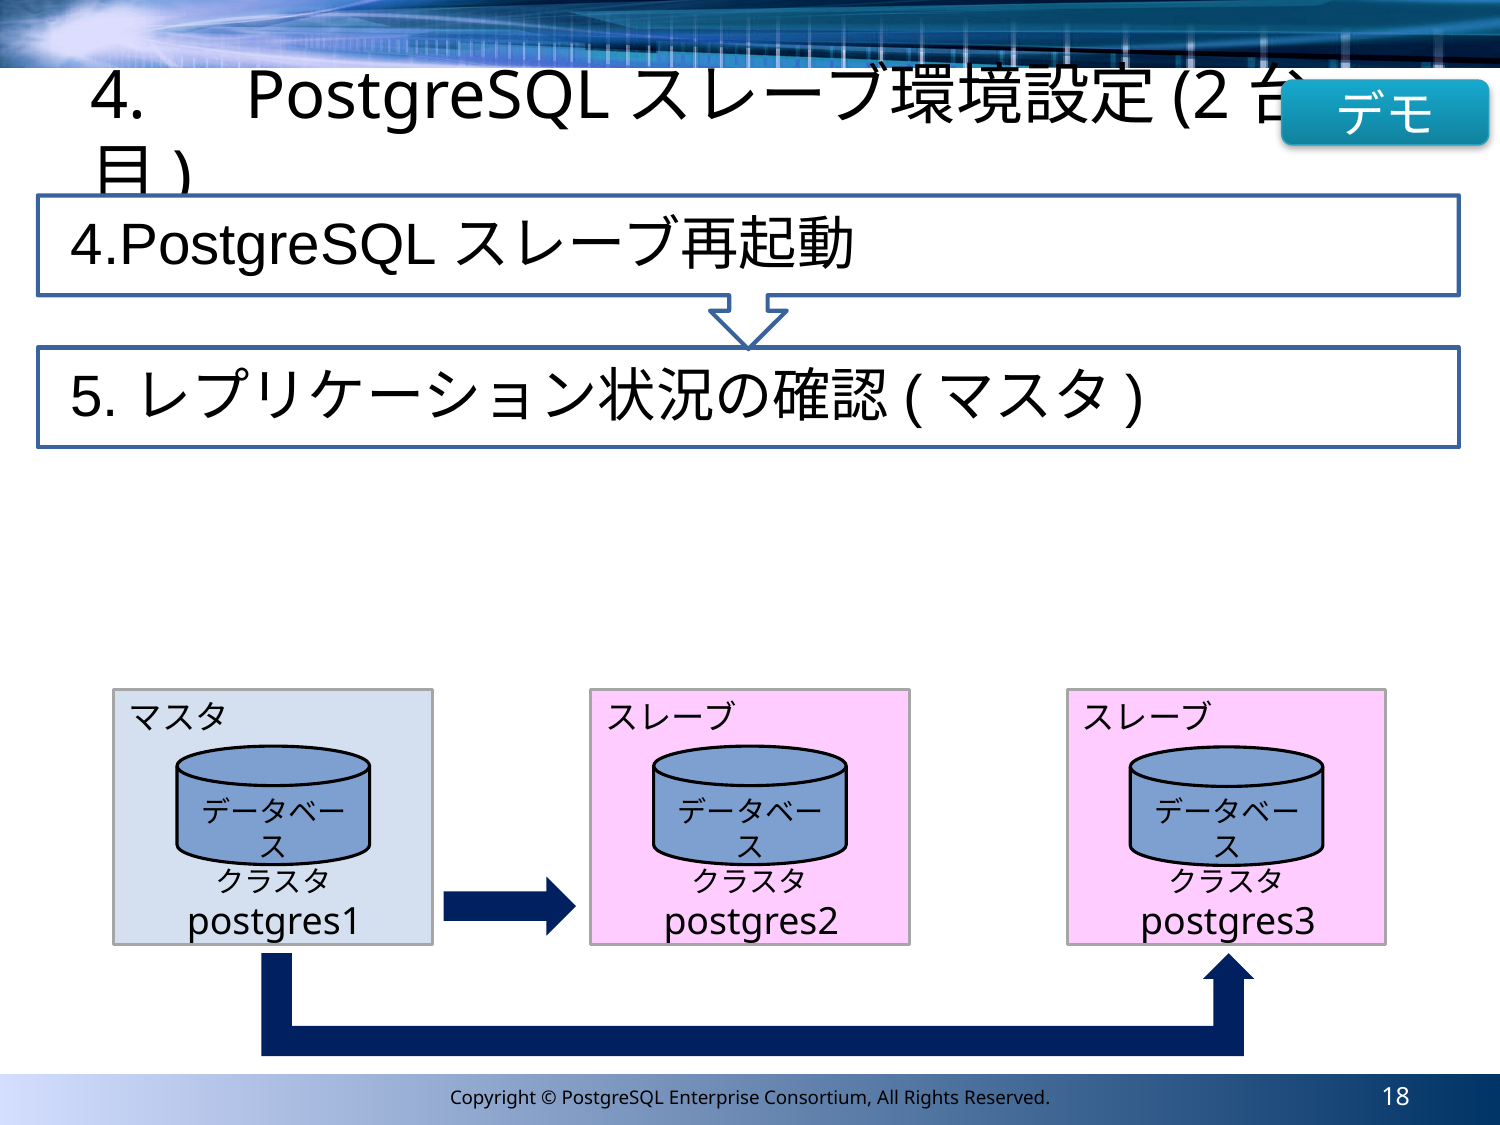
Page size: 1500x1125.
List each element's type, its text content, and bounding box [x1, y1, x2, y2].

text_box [37, 194, 1459, 448]
text_box データベース クラスタ [651, 744, 849, 867]
text_box データベース クラスタ [174, 744, 372, 867]
text_box データベース クラスタ [1128, 744, 1325, 868]
text_box postgres3 [1105, 889, 1352, 950]
text_box マスタ [112, 687, 435, 947]
text_box スレーブ [1065, 687, 1388, 947]
text_box postgres2 [628, 889, 875, 950]
title 4. PostgreSQLスレーブ環境設定(2台目) [74, 81, 1426, 183]
text_box [259, 951, 1257, 1059]
text_box postgres1 [151, 889, 398, 950]
picture [0, 0, 1500, 68]
text_box スレーブ [588, 687, 911, 947]
text_box デモ [1280, 79, 1490, 146]
text_box [441, 874, 579, 938]
slide_number 18 [1074, 1074, 1426, 1123]
